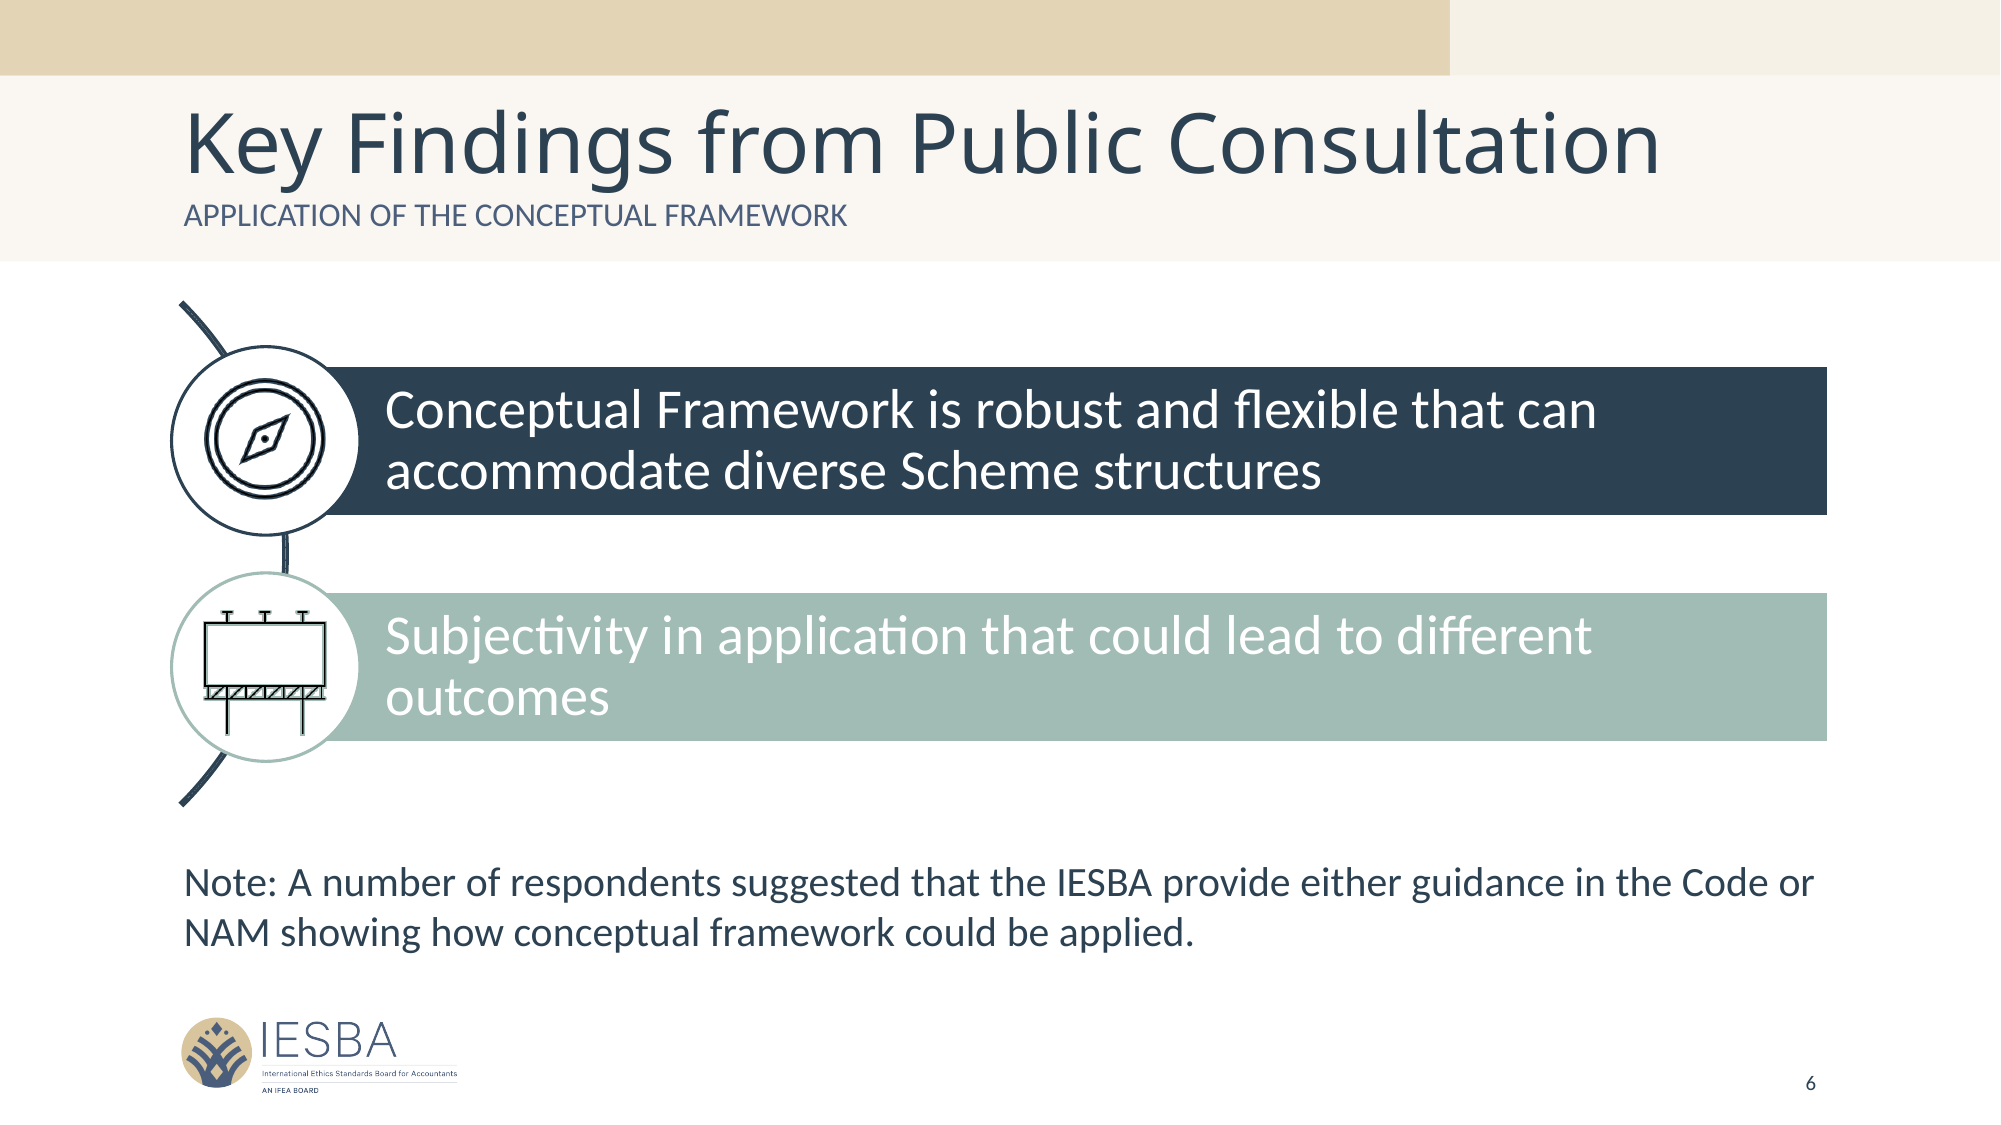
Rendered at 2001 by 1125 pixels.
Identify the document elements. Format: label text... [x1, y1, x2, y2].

slide_number 6 [1760, 1039, 1832, 1125]
picture [188, 596, 340, 748]
list Application of the conceptual framework [168, 190, 1832, 284]
list Note: A number of respondents suggested that the IESBA provide either guidance in the Code or NAM showing how conceptual framework could be applied. [168, 846, 1832, 988]
title Key Findings from Public Consultation [168, 93, 1832, 185]
picture [188, 363, 340, 515]
picture [168, 1001, 475, 1111]
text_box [168, 289, 1832, 819]
